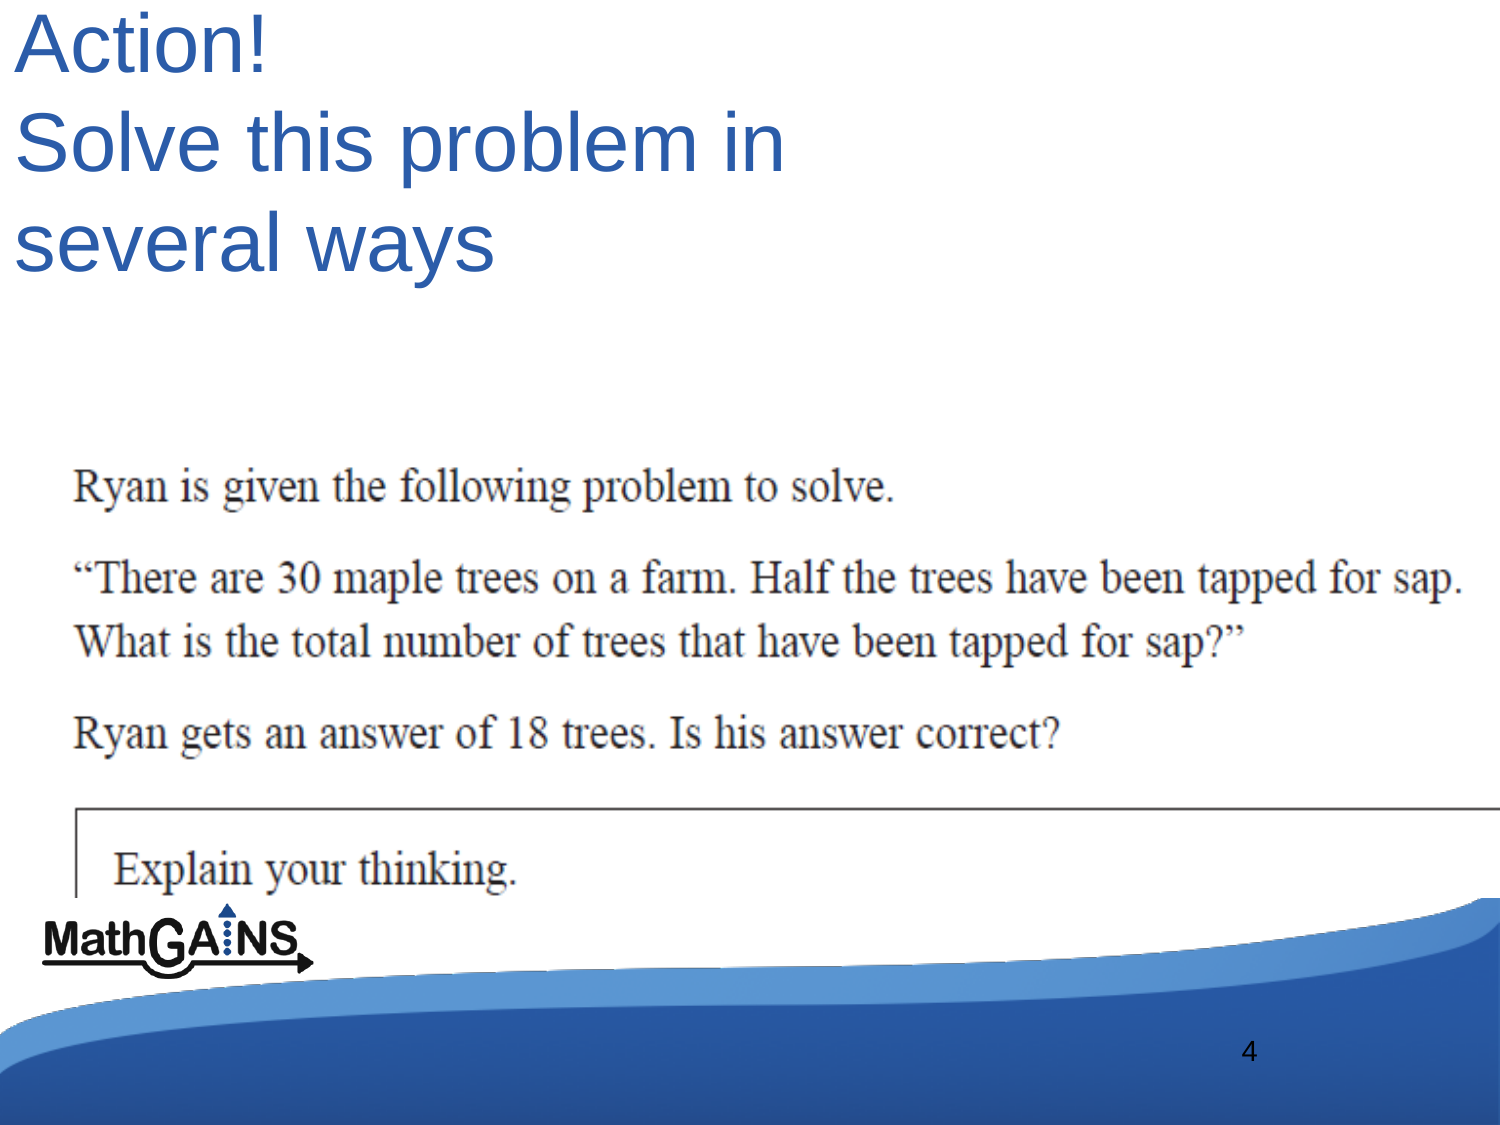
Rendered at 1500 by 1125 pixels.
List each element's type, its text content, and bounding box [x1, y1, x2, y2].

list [62, 449, 1500, 899]
picture [0, 878, 1500, 1125]
title Action! Solve this problem in several ways [0, 14, 975, 263]
